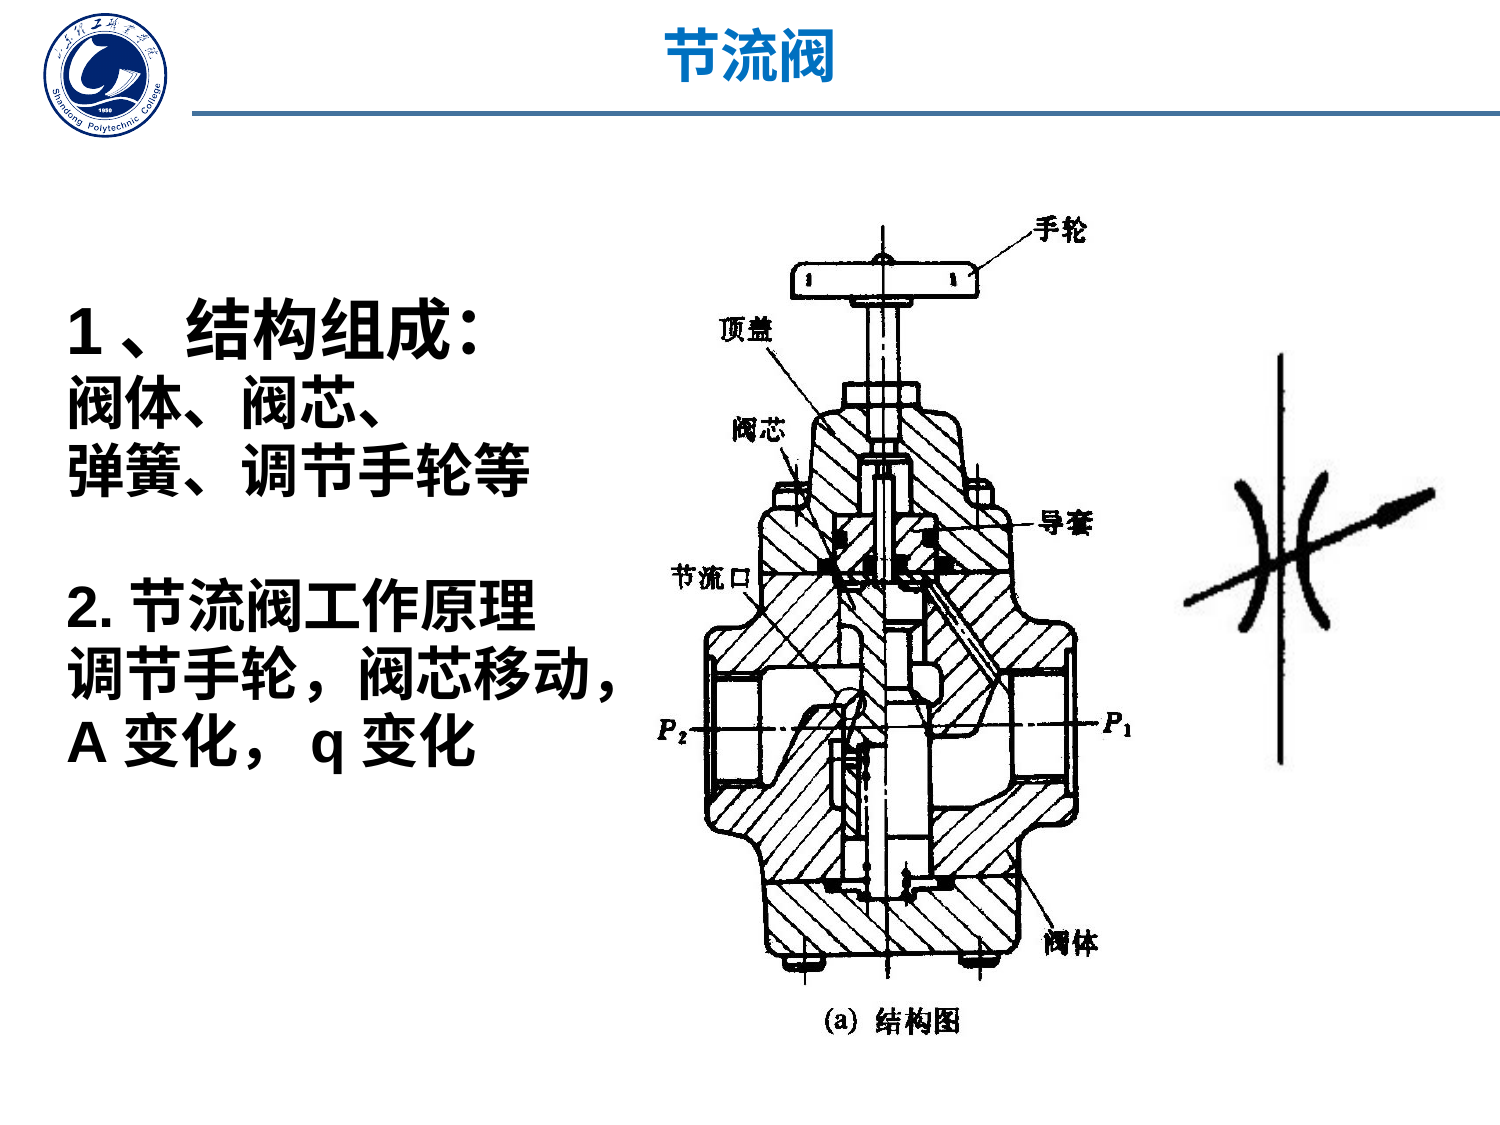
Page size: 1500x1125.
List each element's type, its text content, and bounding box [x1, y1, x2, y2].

picture [43, 7, 174, 138]
picture [638, 200, 1477, 1051]
text_box 1、结构组成： 阀体、阀芯、 弹簧、调节手轮等 2.节流阀工作原理 调节手轮，阀芯移动， A变化，q变化 [51, 213, 1452, 1064]
text_box 节流阀 [178, 11, 1322, 97]
